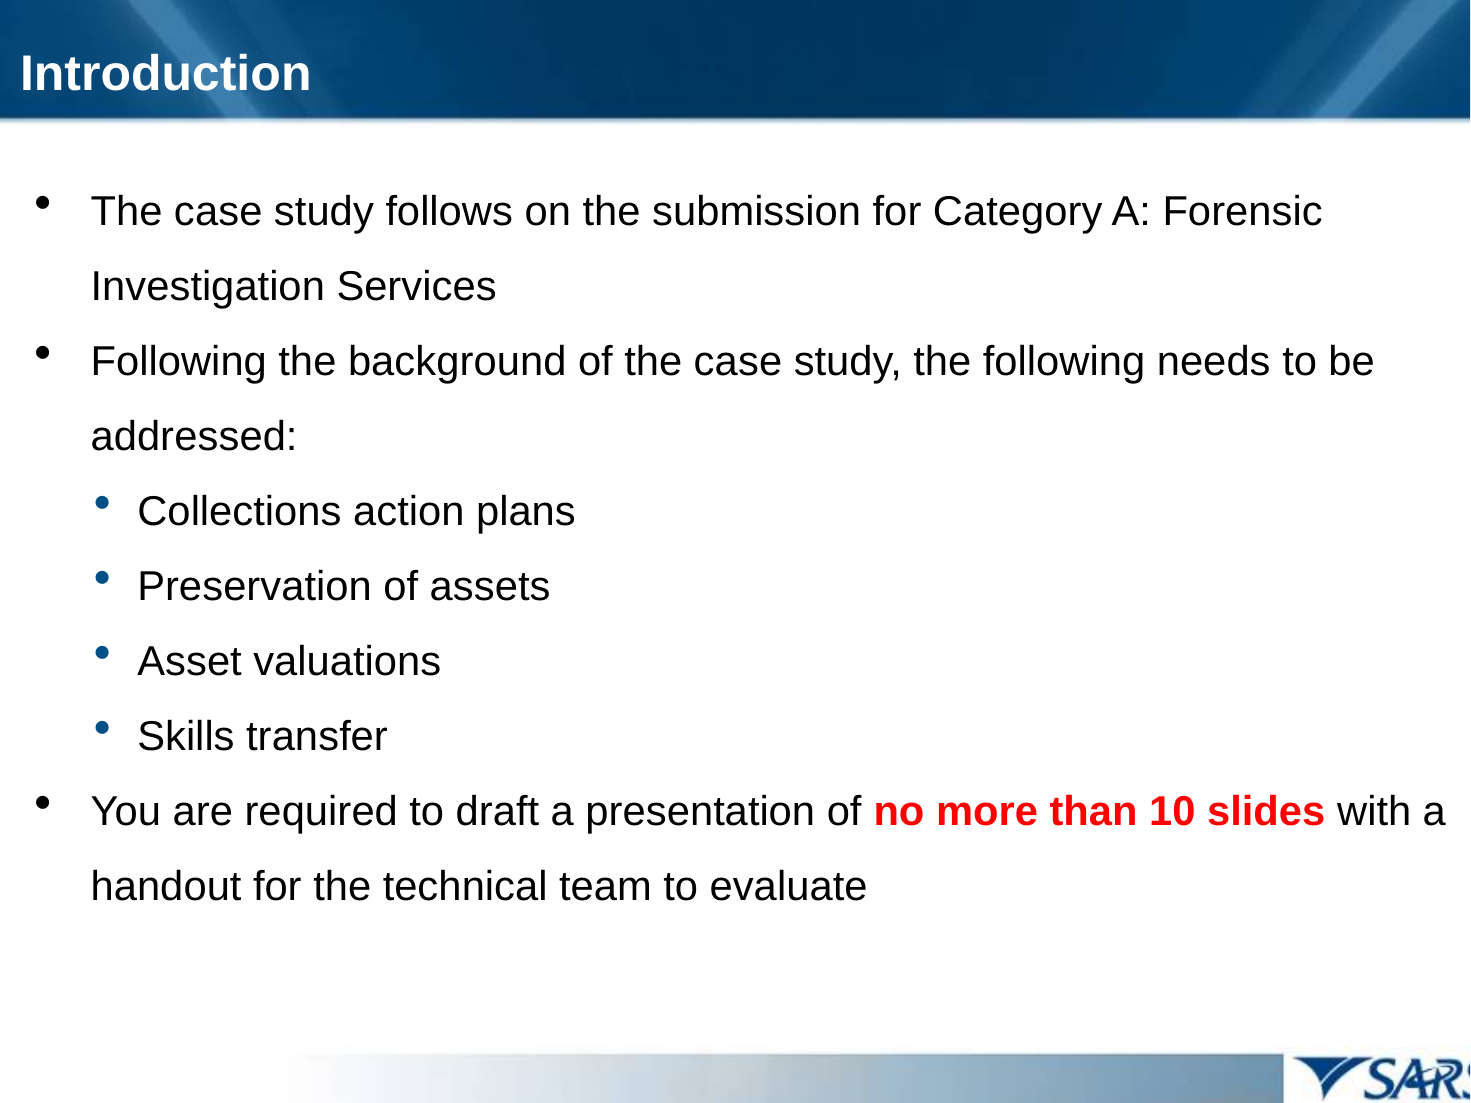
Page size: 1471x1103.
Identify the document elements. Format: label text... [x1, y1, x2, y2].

list The case study follows on the submission for Category A: Forensic Investigation Services Following the background of the case study, the following needs to be addressed: Collections action plans Preservation of assets Asset valuations Skills transfer You are required to draft a presentation of no more than 10 slides with a handout for the technical team to evaluate [34, 158, 1471, 1064]
title Introduction [19, 0, 1471, 163]
picture [0, 0, 1471, 1103]
